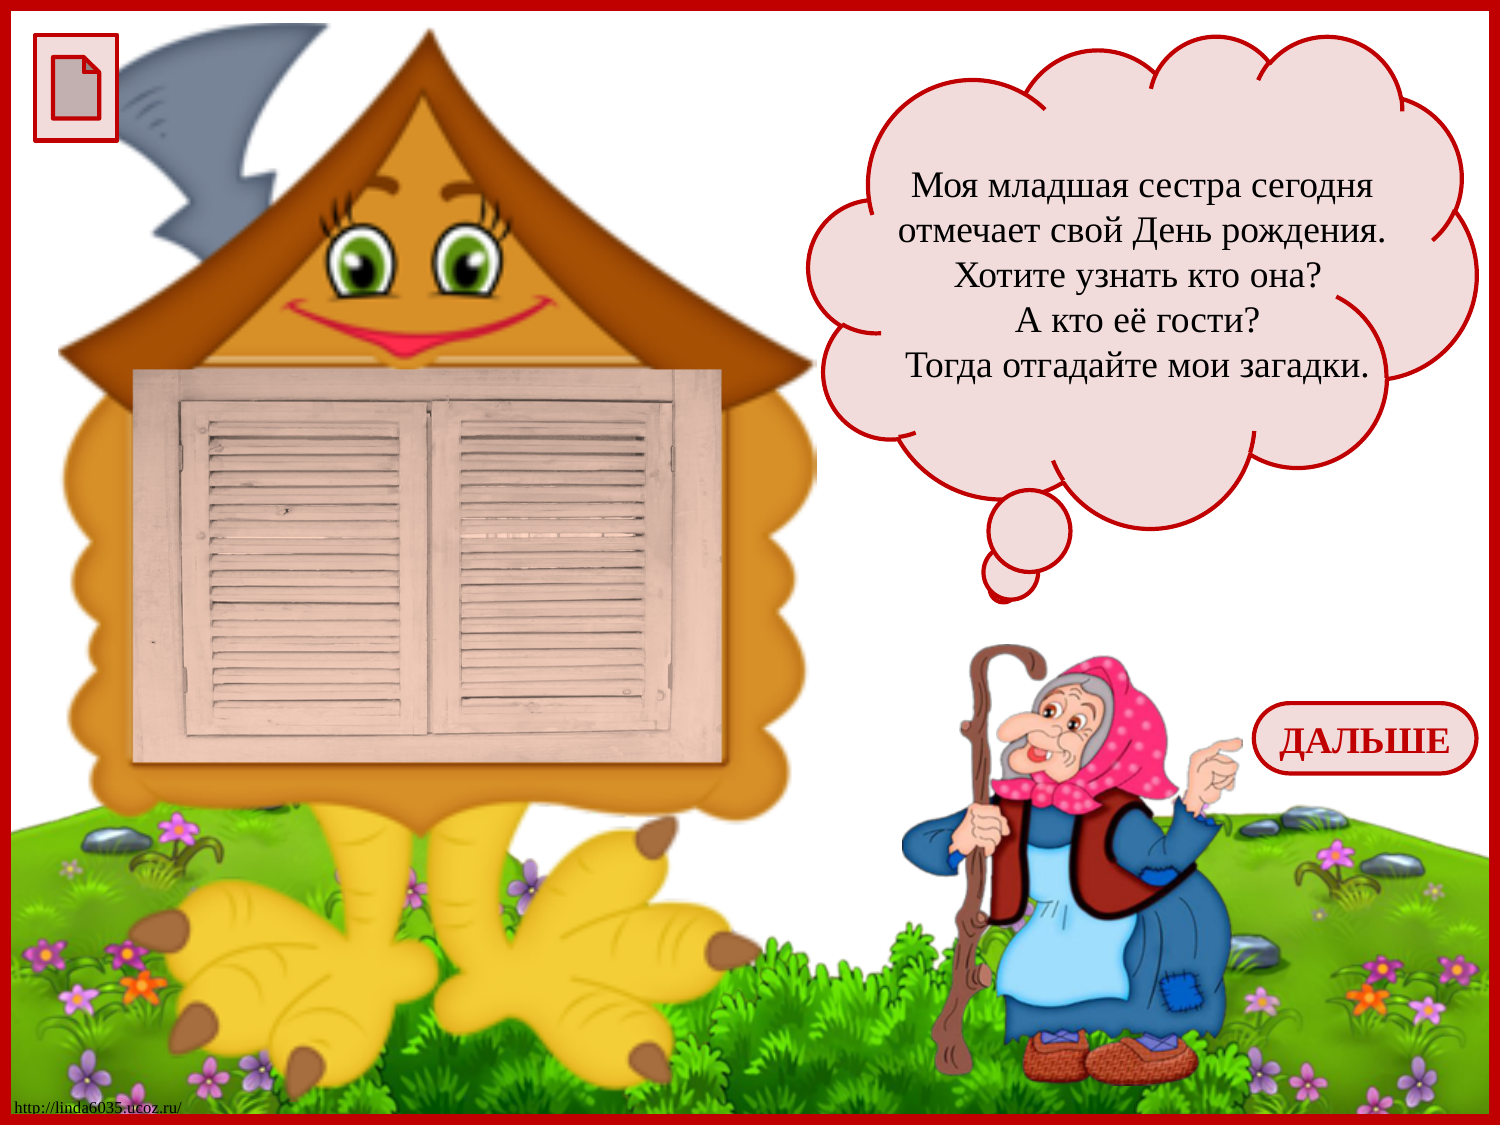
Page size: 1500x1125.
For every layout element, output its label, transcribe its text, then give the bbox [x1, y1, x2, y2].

text_box Моя младшая сестра сегодня отмечает свой День рождения. Хотите узнать кто она? А кто её гости? Тогда отгадайте мои загадки. [855, 152, 1430, 393]
picture [11, 23, 1489, 1114]
text_box [805, 200, 1388, 605]
text_box [33, 33, 119, 143]
text_box ДАЛЬШЕ [1251, 701, 1479, 776]
text_box [870, 34, 1479, 366]
